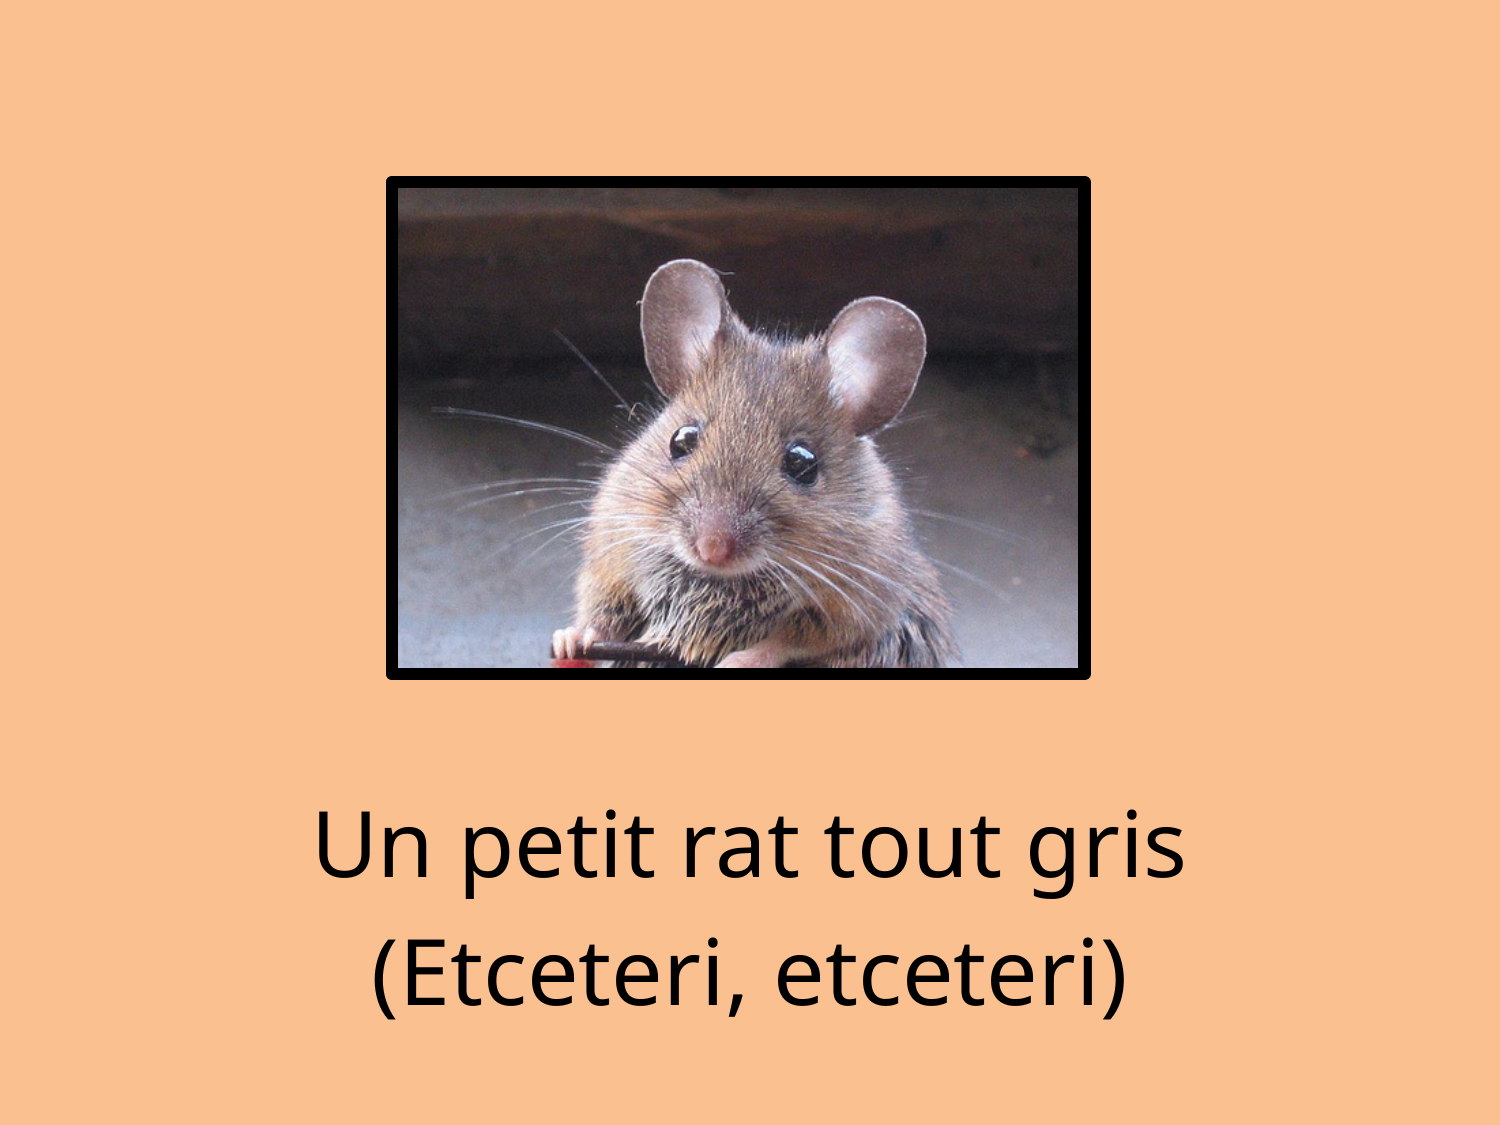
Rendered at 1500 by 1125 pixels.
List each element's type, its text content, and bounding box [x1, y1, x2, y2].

picture [398, 187, 1079, 669]
list Un petit rat tout gris (Etceteri, etceteri) [75, 778, 1425, 1067]
